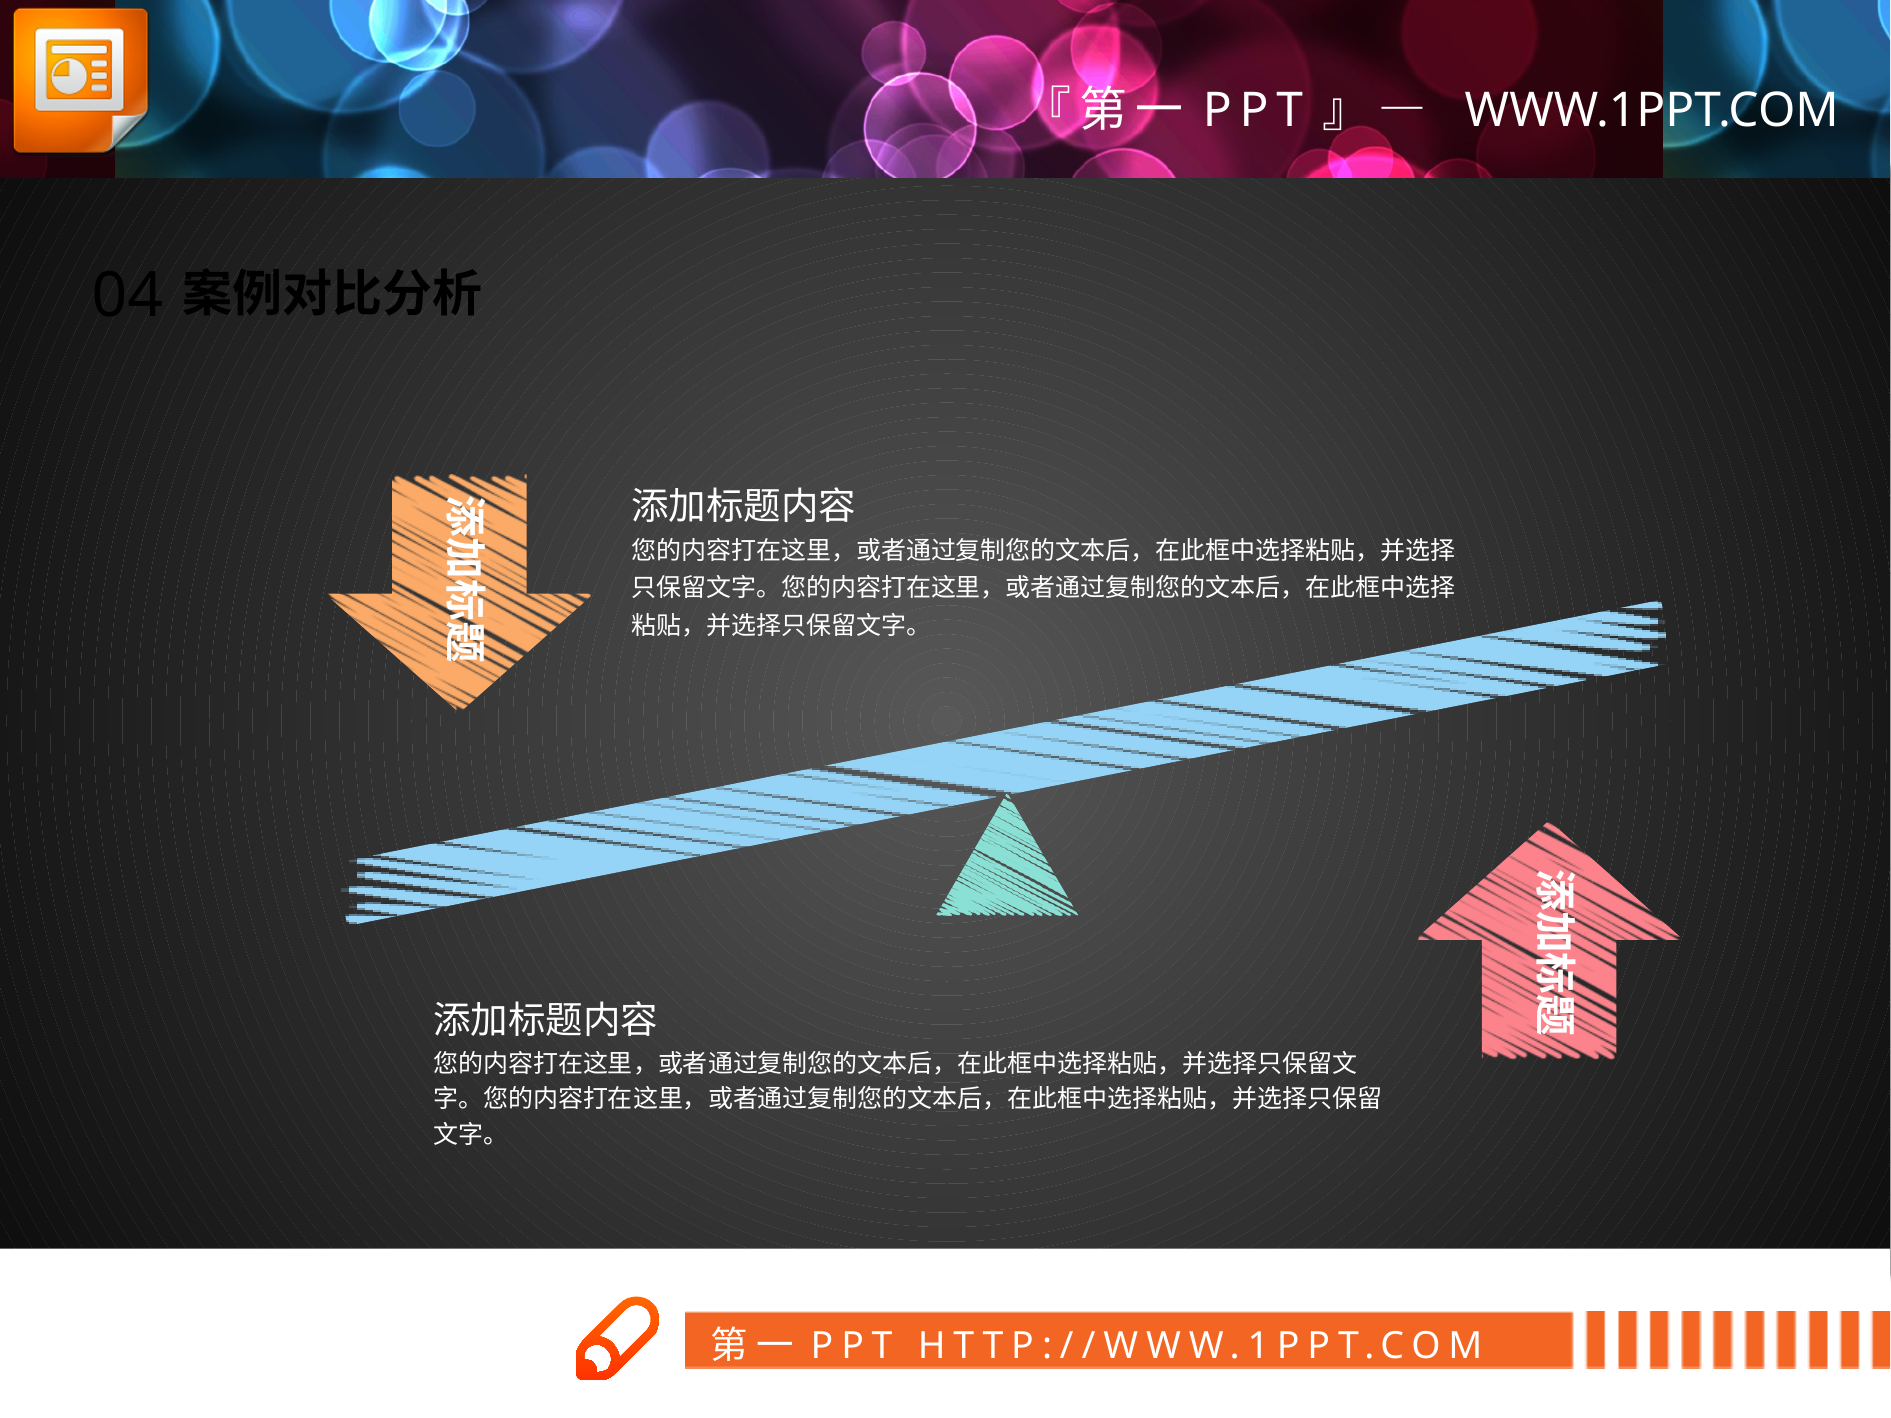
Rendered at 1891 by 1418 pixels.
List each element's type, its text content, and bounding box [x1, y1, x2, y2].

text_box [935, 792, 1079, 916]
picture [685, 1311, 1891, 1369]
text_box 04 [75, 246, 180, 336]
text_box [1414, 820, 1684, 1060]
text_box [324, 473, 595, 714]
picture [0, 0, 1891, 178]
text_box 案例对比分析 [180, 253, 649, 329]
text_box [334, 599, 1674, 926]
text_box 添加标题内容 您的内容打在这里，或者通过复制您的文本后，在此框中选择粘贴，并选择只保留文字。您的内容打在这里，或者通过复制您的文本后，在此框中选择粘贴，并选择只保留文字。 [616, 463, 1488, 647]
text_box 添加标题内容 您的内容打在这里，或者通过复制您的文本后，在此框中选择粘贴，并选择只保留文字。您的内容打在这里，或者通过复制您的文本后，在此框中选择粘贴，并选择只保留文字。 [418, 966, 1411, 1157]
